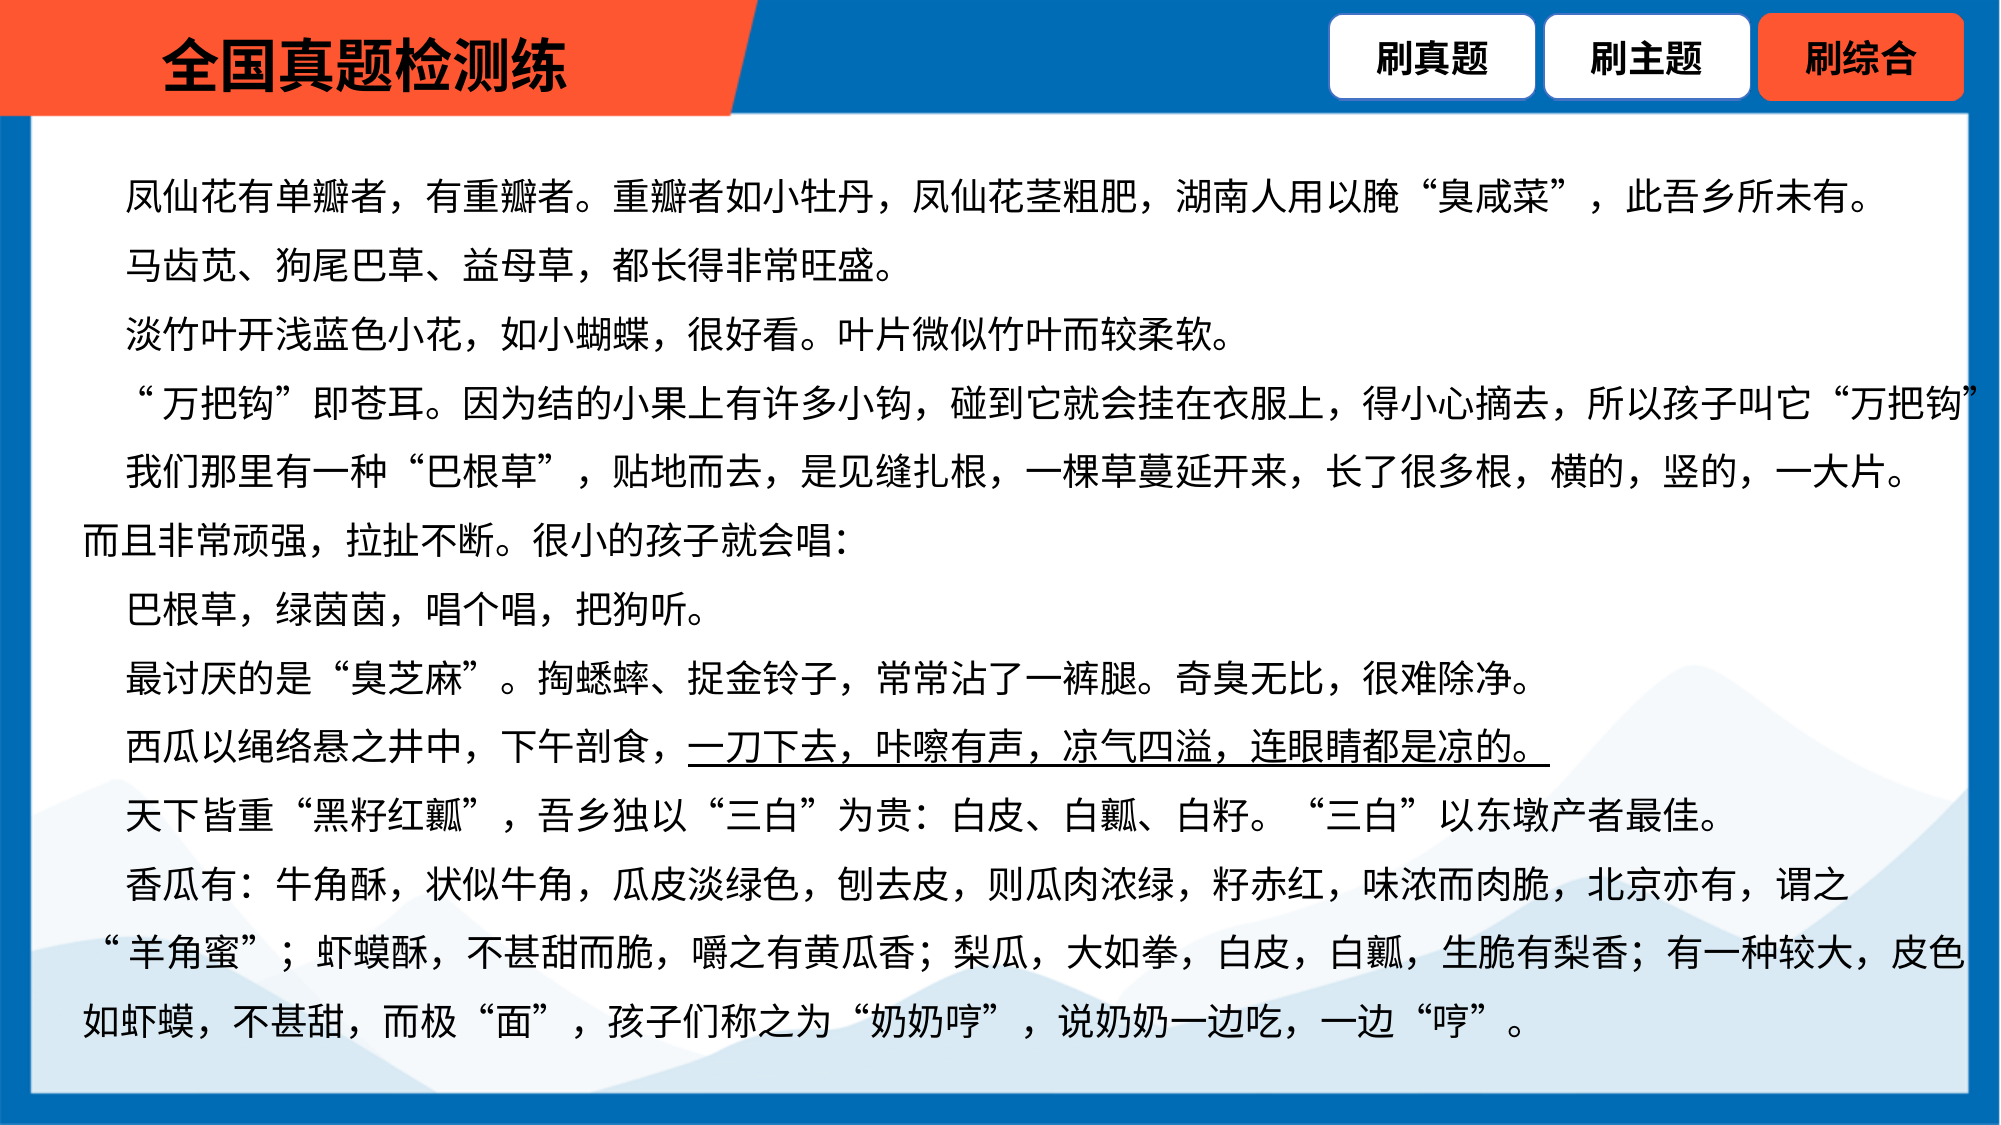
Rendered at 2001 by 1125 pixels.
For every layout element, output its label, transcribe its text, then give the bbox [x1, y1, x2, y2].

picture [0, 0, 2000, 1125]
text_box 凤仙花有单瓣者，有重瓣者。重瓣者如小牡丹，凤仙花茎粗肥，湖南人用以腌“臭咸菜”，此吾乡所未有。 马齿苋、狗尾巴草、益母草，都长得非常旺盛。 淡竹叶开浅蓝色小花，如小蝴蝶，很好看。叶片微似竹叶而较柔软。 “万把钩”即苍耳。因为结的小果上有许多小钩，碰到它就会挂在衣服上，得小心摘去，所以孩子叫它“万把钩”。 我们那里有一种“巴根草”，贴地而去，是见缝扎根，一棵草蔓延开来，长了很多根，横的，竖的，一大片。 而且非常顽强，拉扯不断。很小的孩子就会唱： 巴根草，绿茵茵，唱个唱，把狗听。 最讨厌的是“臭芝麻”。掏蟋蟀、捉金铃子，常常沾了一裤腿。奇臭无比，很难除净。 西瓜以绳络悬之井中，下午剖食，一刀下去，咔嚓有声，凉气四溢，连眼睛都是凉的。 天下皆重“黑籽红瓤”，吾乡独以“三白”为贵：白皮、白瓤、白籽。“三白”以东墩产者最佳。 香瓜有：牛角酥，状似牛角，瓜皮淡绿色，刨去皮，则瓜肉浓绿，籽赤红，味浓而肉脆，北京亦有，谓之 “羊角蜜”；虾蟆酥，不甚甜而脆，嚼之有黄瓜香；梨瓜，大如拳，白皮，白瓤，生脆有梨香；有一种较大，皮色 如虾蟆，不甚甜，而极“面”，孩子们称之为“奶奶哼”，说奶奶一边吃，一边“哼”。 [82, 149, 1917, 1044]
